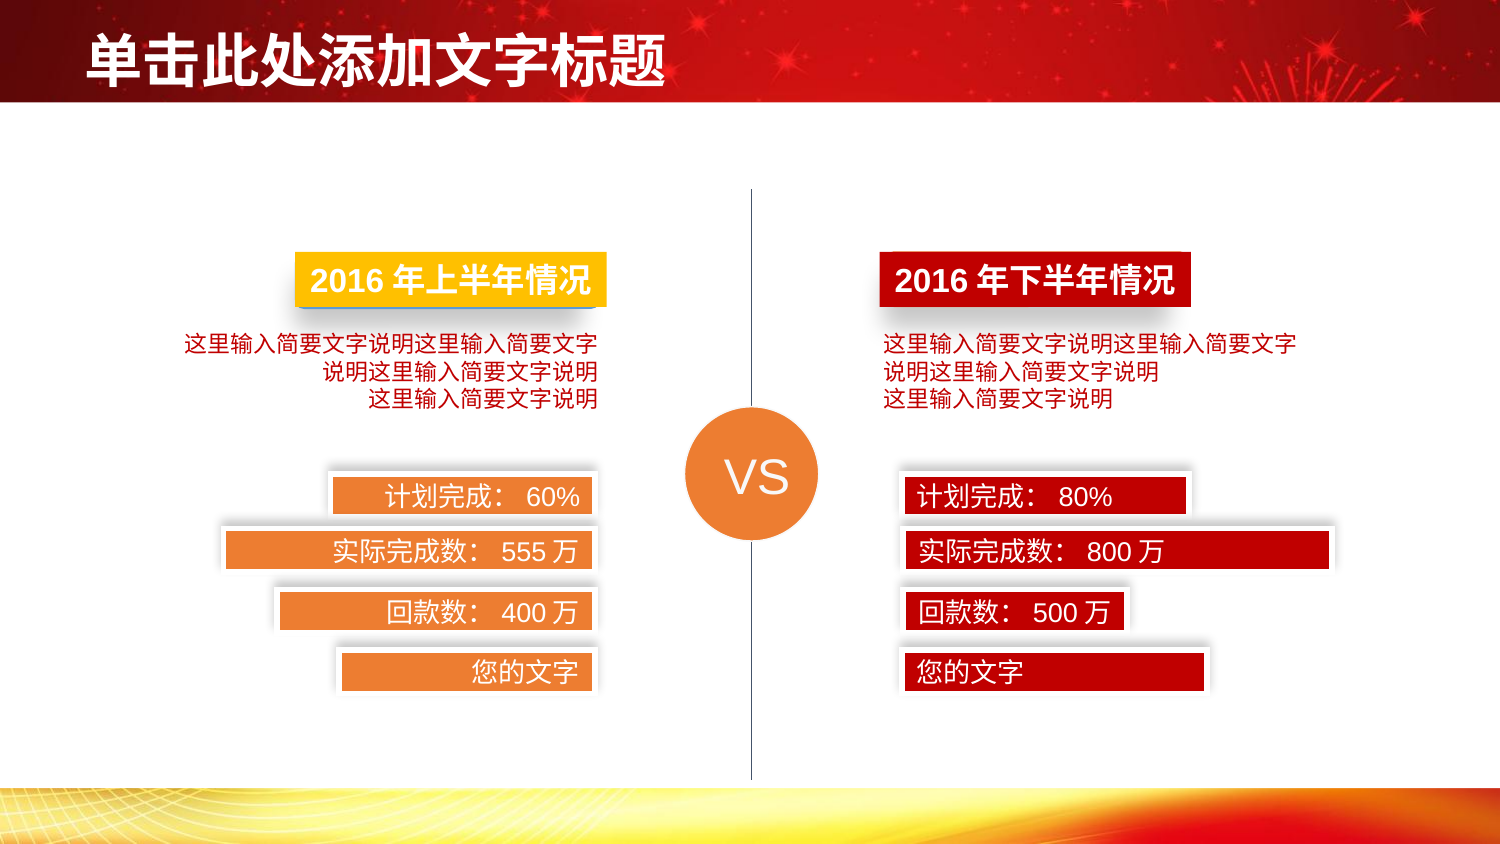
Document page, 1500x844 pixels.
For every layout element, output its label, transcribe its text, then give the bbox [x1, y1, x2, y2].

text_box 实际完成数：555万 [223, 528, 596, 572]
text_box 这里输入简要文字说明这里输入简要文字说明这里输入简要文字说明 这里输入简要文字说明 [868, 322, 1317, 420]
picture [0, 789, 1500, 844]
picture [0, 0, 1500, 102]
text_box VS [708, 437, 806, 513]
text_box 您的文字 [338, 650, 596, 694]
text_box 回款数：400万 [276, 589, 596, 633]
text_box 您的文字 [901, 650, 1207, 694]
text_box 2016年上半年情况 [295, 251, 607, 307]
text_box 这里输入简要文字说明这里输入简要文字说明这里输入简要文字说明 这里输入简要文字说明 [165, 322, 614, 420]
text_box 计划完成：80% [901, 473, 1190, 518]
text_box 2016年下半年情况 [879, 251, 1191, 307]
text_box 计划完成：60% [330, 473, 596, 518]
text_box [684, 406, 819, 542]
text_box [297, 307, 598, 311]
text_box 回款数：500万 [903, 589, 1128, 633]
text_box 实际完成数：800万 [903, 528, 1333, 572]
